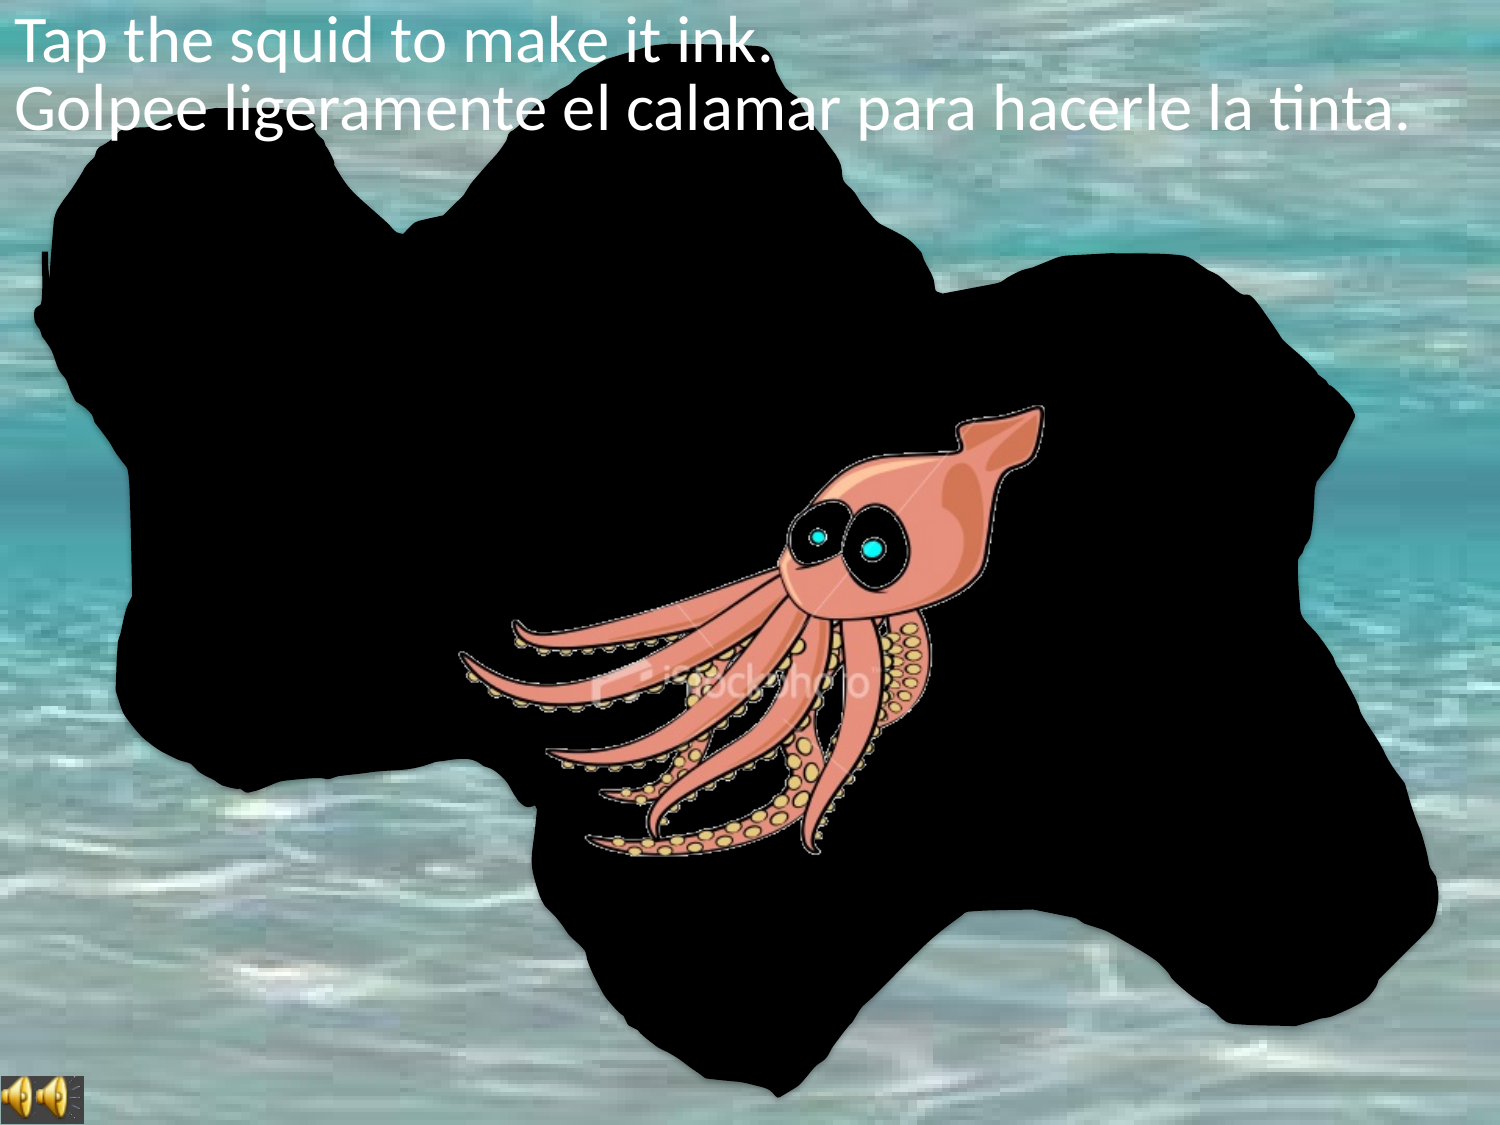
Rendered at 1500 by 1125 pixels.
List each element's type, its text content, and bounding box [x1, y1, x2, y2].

text_box [34, 152, 1439, 1098]
picture [0, 0, 1500, 1125]
text_box Golpee ligeramente el calamar para hacerle la tinta. [0, 56, 1465, 152]
picture [331, 152, 497, 233]
text_box Tap the squid to make it ink. [0, 0, 1465, 56]
